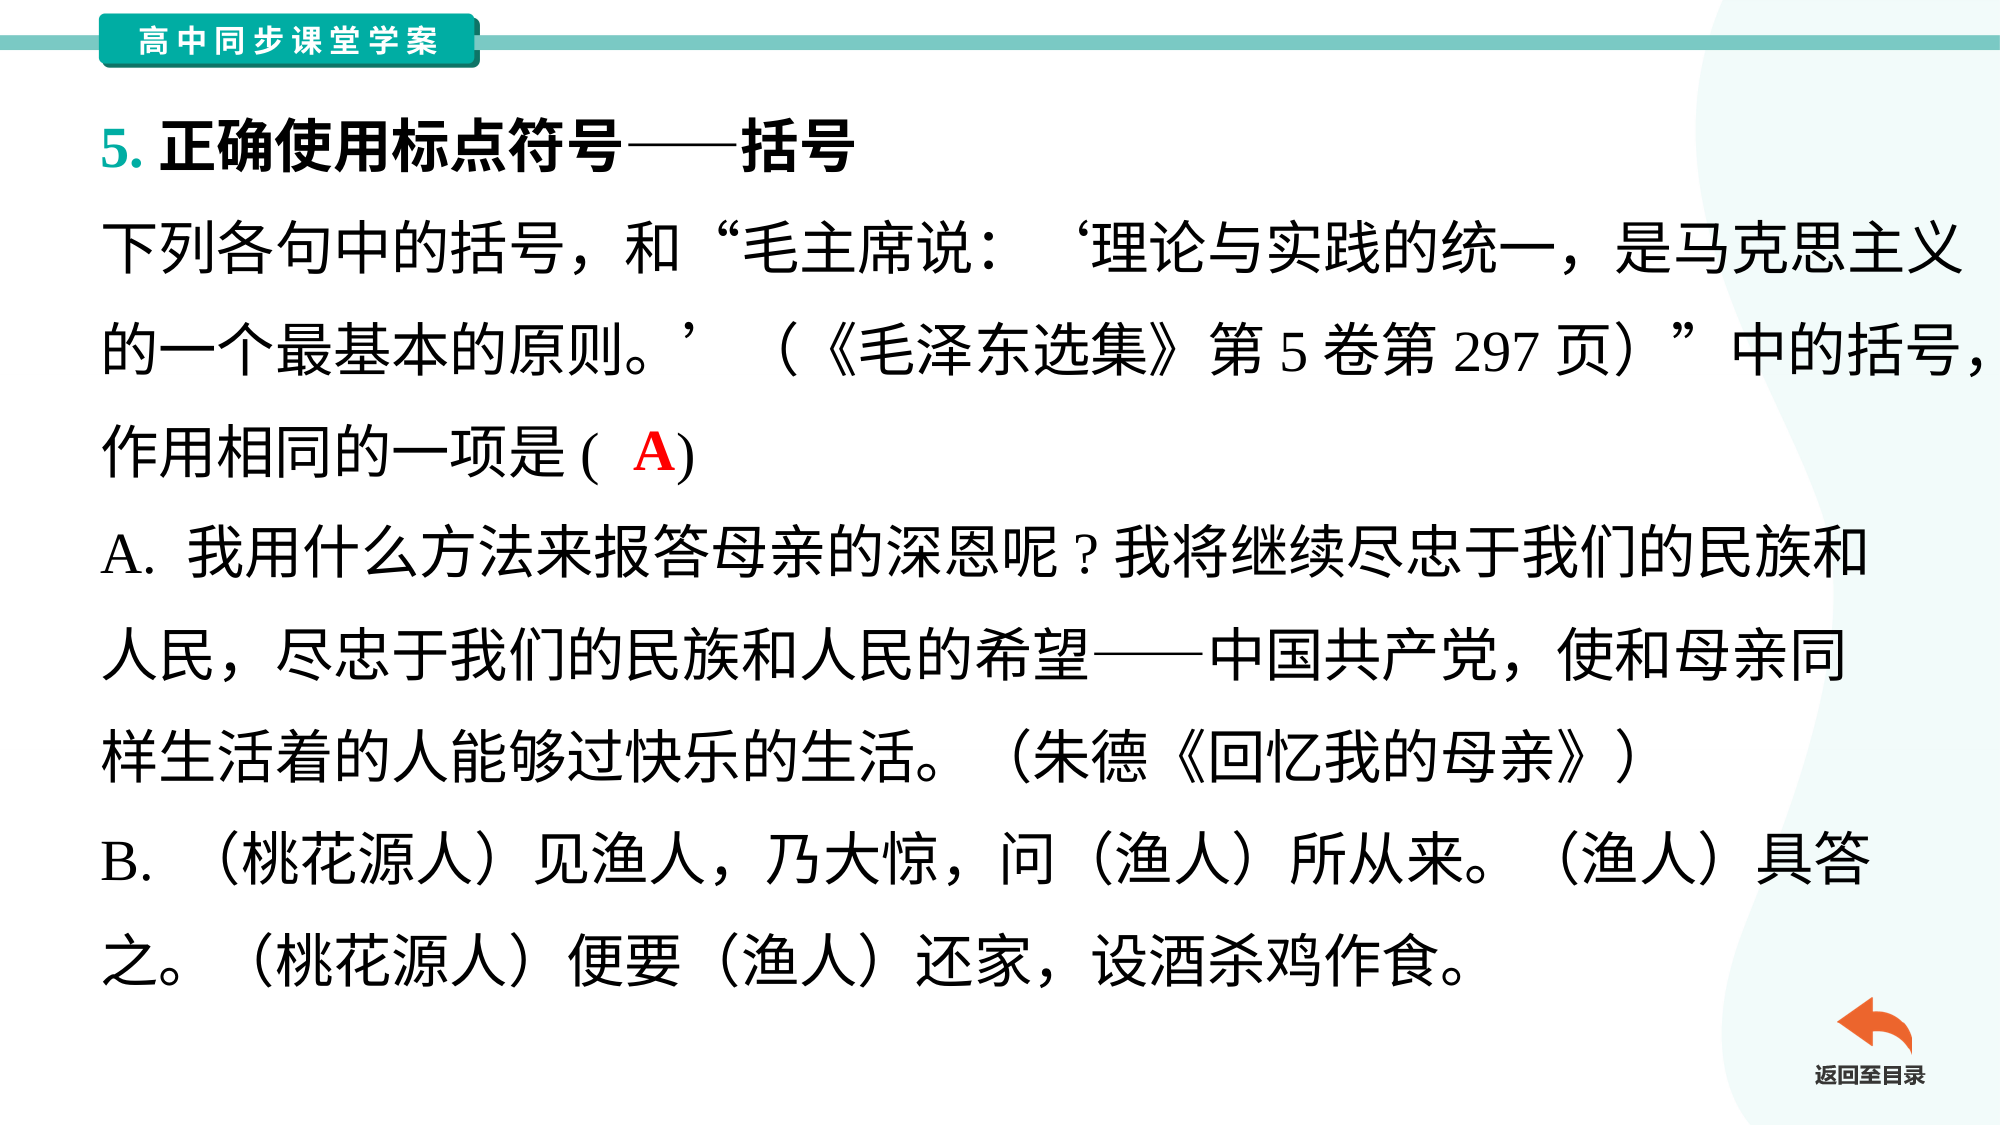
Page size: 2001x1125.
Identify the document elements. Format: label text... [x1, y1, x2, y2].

text_box A. 我用什么方法来报答母亲的深恩呢?我将继续尽忠于我们的民族和 人民，尽忠于我们的民族和人民的希望——中国共产党，使和母亲同 样生活着的人能够过快乐的生活。（朱德《回忆我的母亲》） B. （桃花源人）见渔人，乃大惊，问（渔人）所从来。（渔人）具答 之。（桃花源人）便要（渔人）还家，设酒杀鸡作食。 [100, 483, 1899, 994]
text_box 5.正确使用标点符号——括号 下列各句中的括号，和“毛主席说：‘理论与实践的统一，是马克思主义 的一个最基本的原则。’（《毛泽东选集》第5卷第297页）”中的括号， 作用相同的一项是( ) [100, 76, 1899, 483]
text_box A [612, 384, 698, 483]
picture [0, 0, 2000, 1125]
